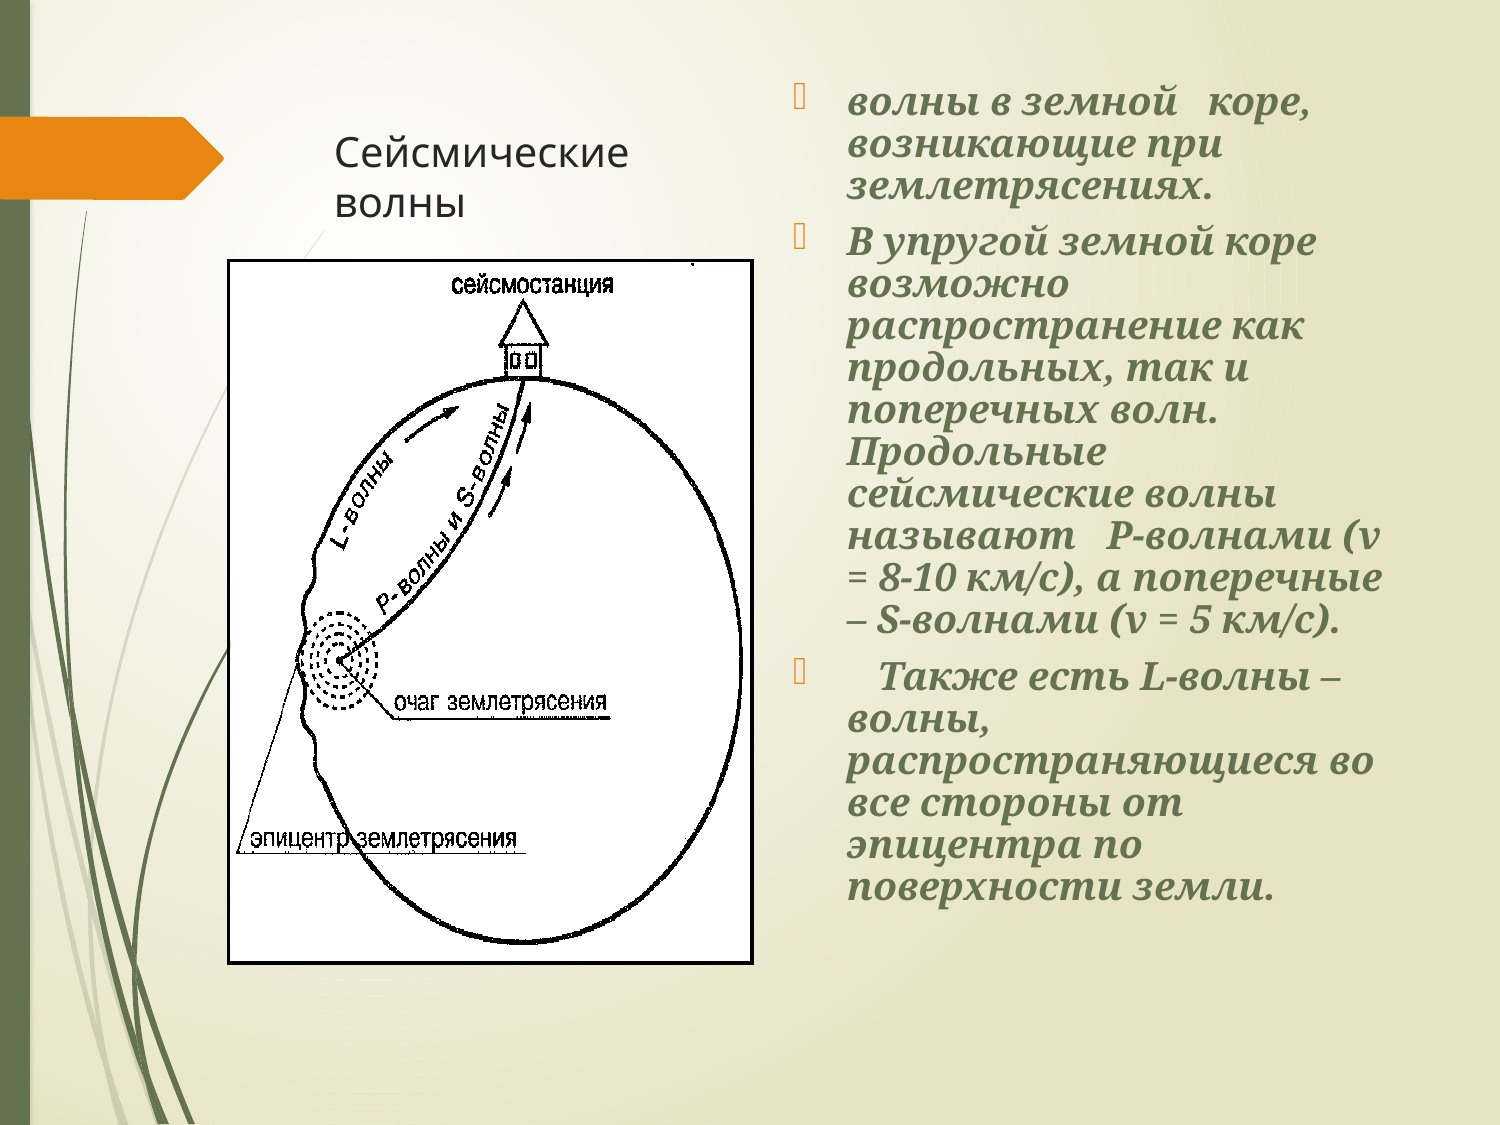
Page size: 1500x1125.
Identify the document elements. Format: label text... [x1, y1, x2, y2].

title Сейсмические волны [318, 73, 750, 234]
picture [229, 261, 751, 962]
list волны в земной коре, возникающие при землетрясениях. В упругой земной коре возможно распространение как продольных, так и поперечных волн. Продольные сейсмические волны называют Р-волнами (v = 8-10 км/c), а поперечные – S-волнами (v = 5 км/с). Также есть L-волны – волны, распространяющиеся во все стороны от эпицентра по поверхности земли. [778, 73, 1400, 962]
